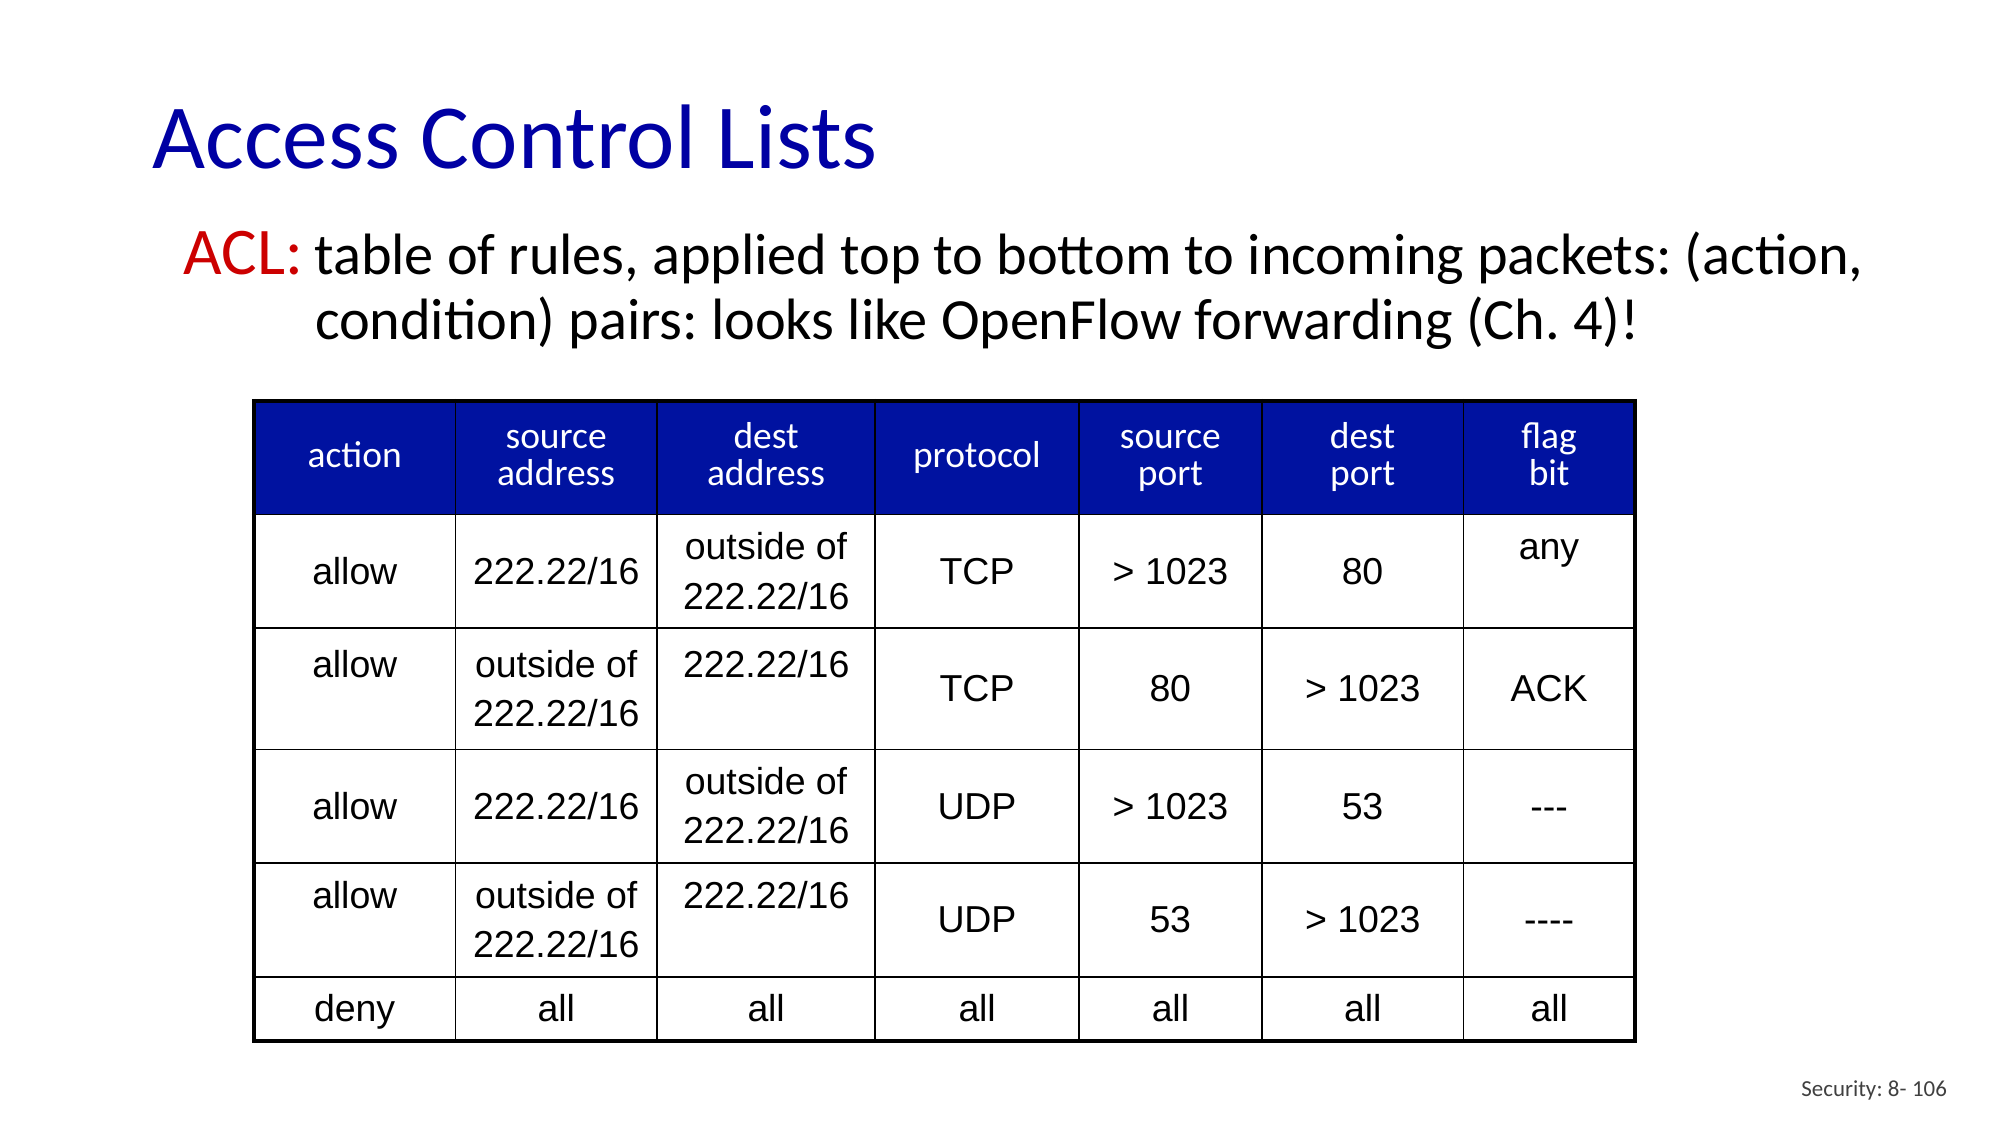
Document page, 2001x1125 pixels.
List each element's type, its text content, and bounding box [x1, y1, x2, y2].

text_box Access Control Lists [137, 65, 1863, 213]
table_cell --- [1464, 750, 1633, 862]
table_cell 222.22/16 [658, 864, 874, 976]
table_cell all [658, 978, 874, 1039]
table_cell outside of 222.22/16 [456, 629, 656, 749]
table_header dest address [658, 403, 874, 514]
table_cell all [1464, 978, 1633, 1039]
table_header protocol [876, 403, 1078, 514]
table_cell allow [256, 750, 455, 862]
table_cell outside of 222.22/16 [456, 864, 656, 976]
table_cell allow [256, 629, 455, 749]
table_cell all [456, 978, 656, 1039]
text_box ACL: table of rules, applied top to bottom to incoming packets: (action, condition) pairs: looks like OpenFlow forwarding (Ch. 4)! [168, 209, 1894, 376]
table_cell 80 [1263, 515, 1463, 627]
table_header action [256, 403, 455, 514]
table_cell deny [256, 978, 455, 1039]
table_cell outside of 222.22/16 [658, 750, 874, 862]
table_cell any [1464, 515, 1633, 627]
table_cell UDP [876, 864, 1078, 976]
table_cell UDP [876, 750, 1078, 862]
table_cell 53 [1080, 864, 1261, 976]
table_header flag bit [1464, 403, 1633, 514]
table_cell 222.22/16 [456, 515, 656, 627]
table_header source address [456, 403, 656, 514]
table_cell ACK [1464, 629, 1633, 749]
table_cell > 1023 [1080, 750, 1261, 862]
table_cell outside of 222.22/16 [658, 515, 874, 627]
table_cell > 1023 [1080, 515, 1261, 627]
table_cell allow [256, 864, 455, 976]
table_header source port [1080, 403, 1261, 514]
slide_number Security: 8- 106 [1512, 1056, 1963, 1117]
table_cell all [1263, 978, 1463, 1039]
table_cell > 1023 [1263, 864, 1463, 976]
table_cell all [1080, 978, 1261, 1039]
table_cell TCP [876, 629, 1078, 749]
table_cell 80 [1080, 629, 1261, 749]
table_cell 222.22/16 [658, 629, 874, 749]
table_cell allow [256, 515, 455, 627]
table_cell TCP [876, 515, 1078, 627]
table_cell ---- [1464, 864, 1633, 976]
table_cell 53 [1263, 750, 1463, 862]
table_cell > 1023 [1263, 629, 1463, 749]
table_cell 222.22/16 [456, 750, 656, 862]
table_cell all [876, 978, 1078, 1039]
table_header dest port [1263, 403, 1463, 514]
